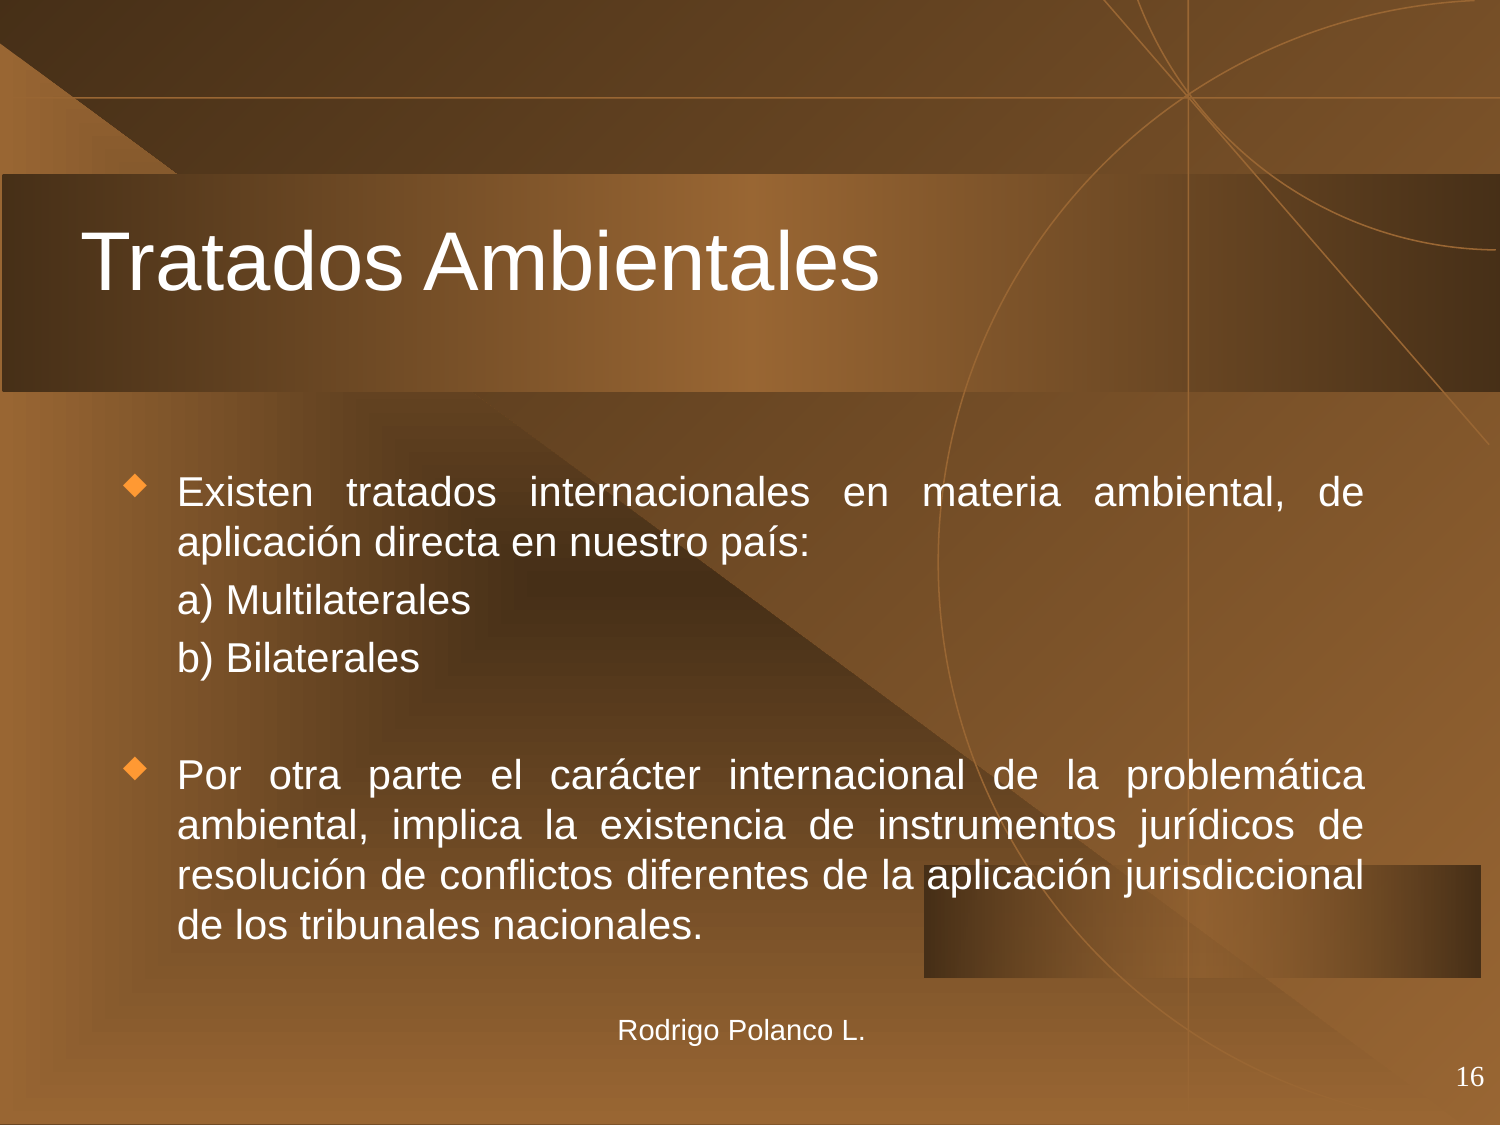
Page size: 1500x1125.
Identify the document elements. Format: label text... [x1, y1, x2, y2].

slide_number 16 [1187, 1049, 1500, 1125]
list Existen tratados internacionales en materia ambiental, de aplicación directa en nuestro país: a) Multilaterales b) Bilaterales Por otra parte el carácter internacional de la problemática ambiental, implica la existencia de instrumentos jurídicos de resolución de conflictos diferentes de la aplicación jurisdiccional de los tribunales nacionales. [105, 456, 1381, 1001]
footer Rodrigo Polanco L. [421, 1003, 1063, 1083]
text_box Tratados Ambientales [64, 90, 1456, 315]
title [808, 361, 1460, 484]
